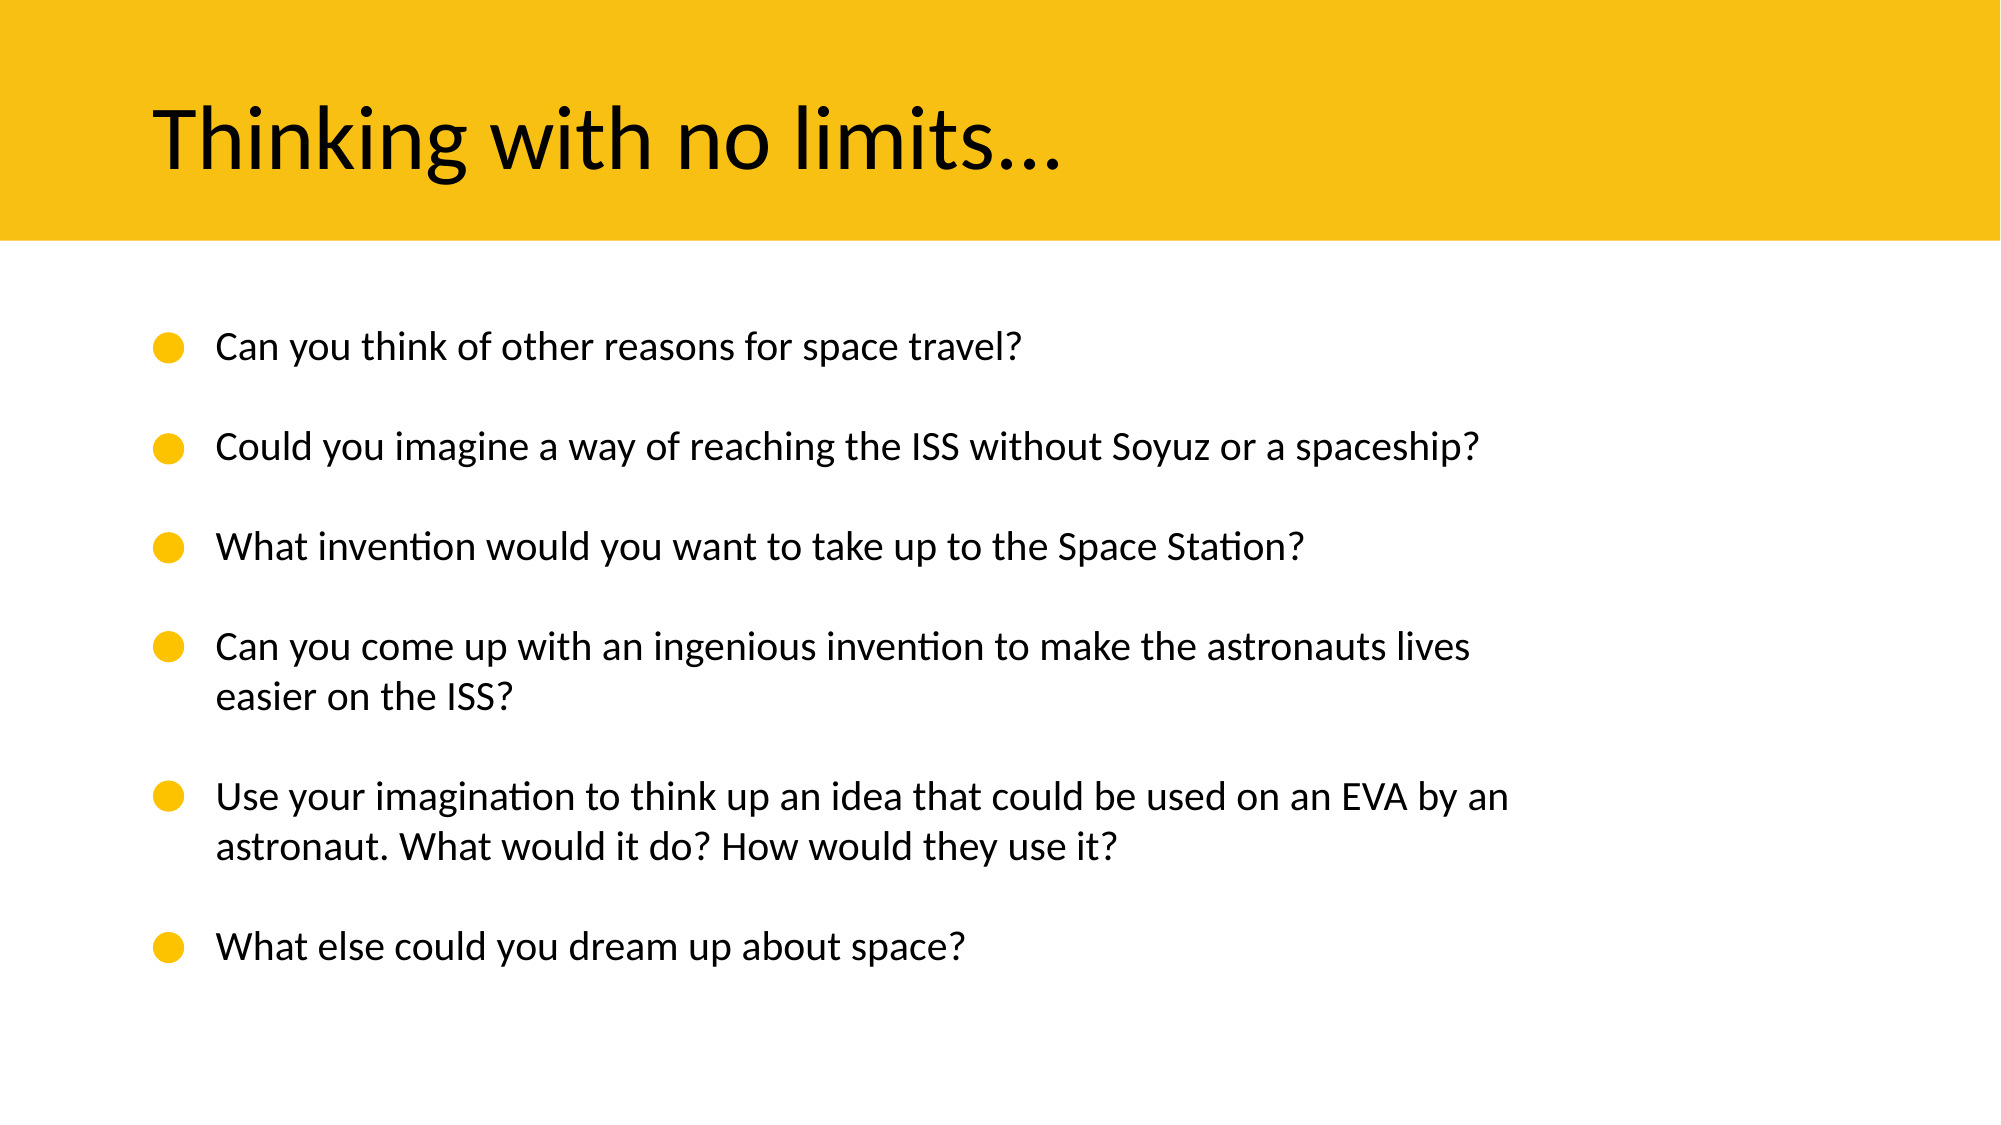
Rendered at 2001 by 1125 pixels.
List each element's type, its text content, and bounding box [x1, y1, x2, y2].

text_box [152, 780, 185, 812]
list Can you think of other reasons for space travel? Could you imagine a way of reaching the ISS without Soyuz or a spaceship? What invention would you want to take up to the Space Station? Can you come up with an ingenious invention to make the astronauts lives easier on the ISS? Use your imagination to think up an idea that could be used on an EVA by an astronaut. What would it do? How would they use it? What else could you dream up about space? [200, 303, 1593, 1021]
text_box [152, 931, 185, 964]
text_box [152, 332, 185, 364]
text_box [152, 631, 185, 663]
title Thinking with no limits... [137, 61, 1863, 219]
text_box [152, 433, 185, 465]
text_box [152, 532, 185, 564]
